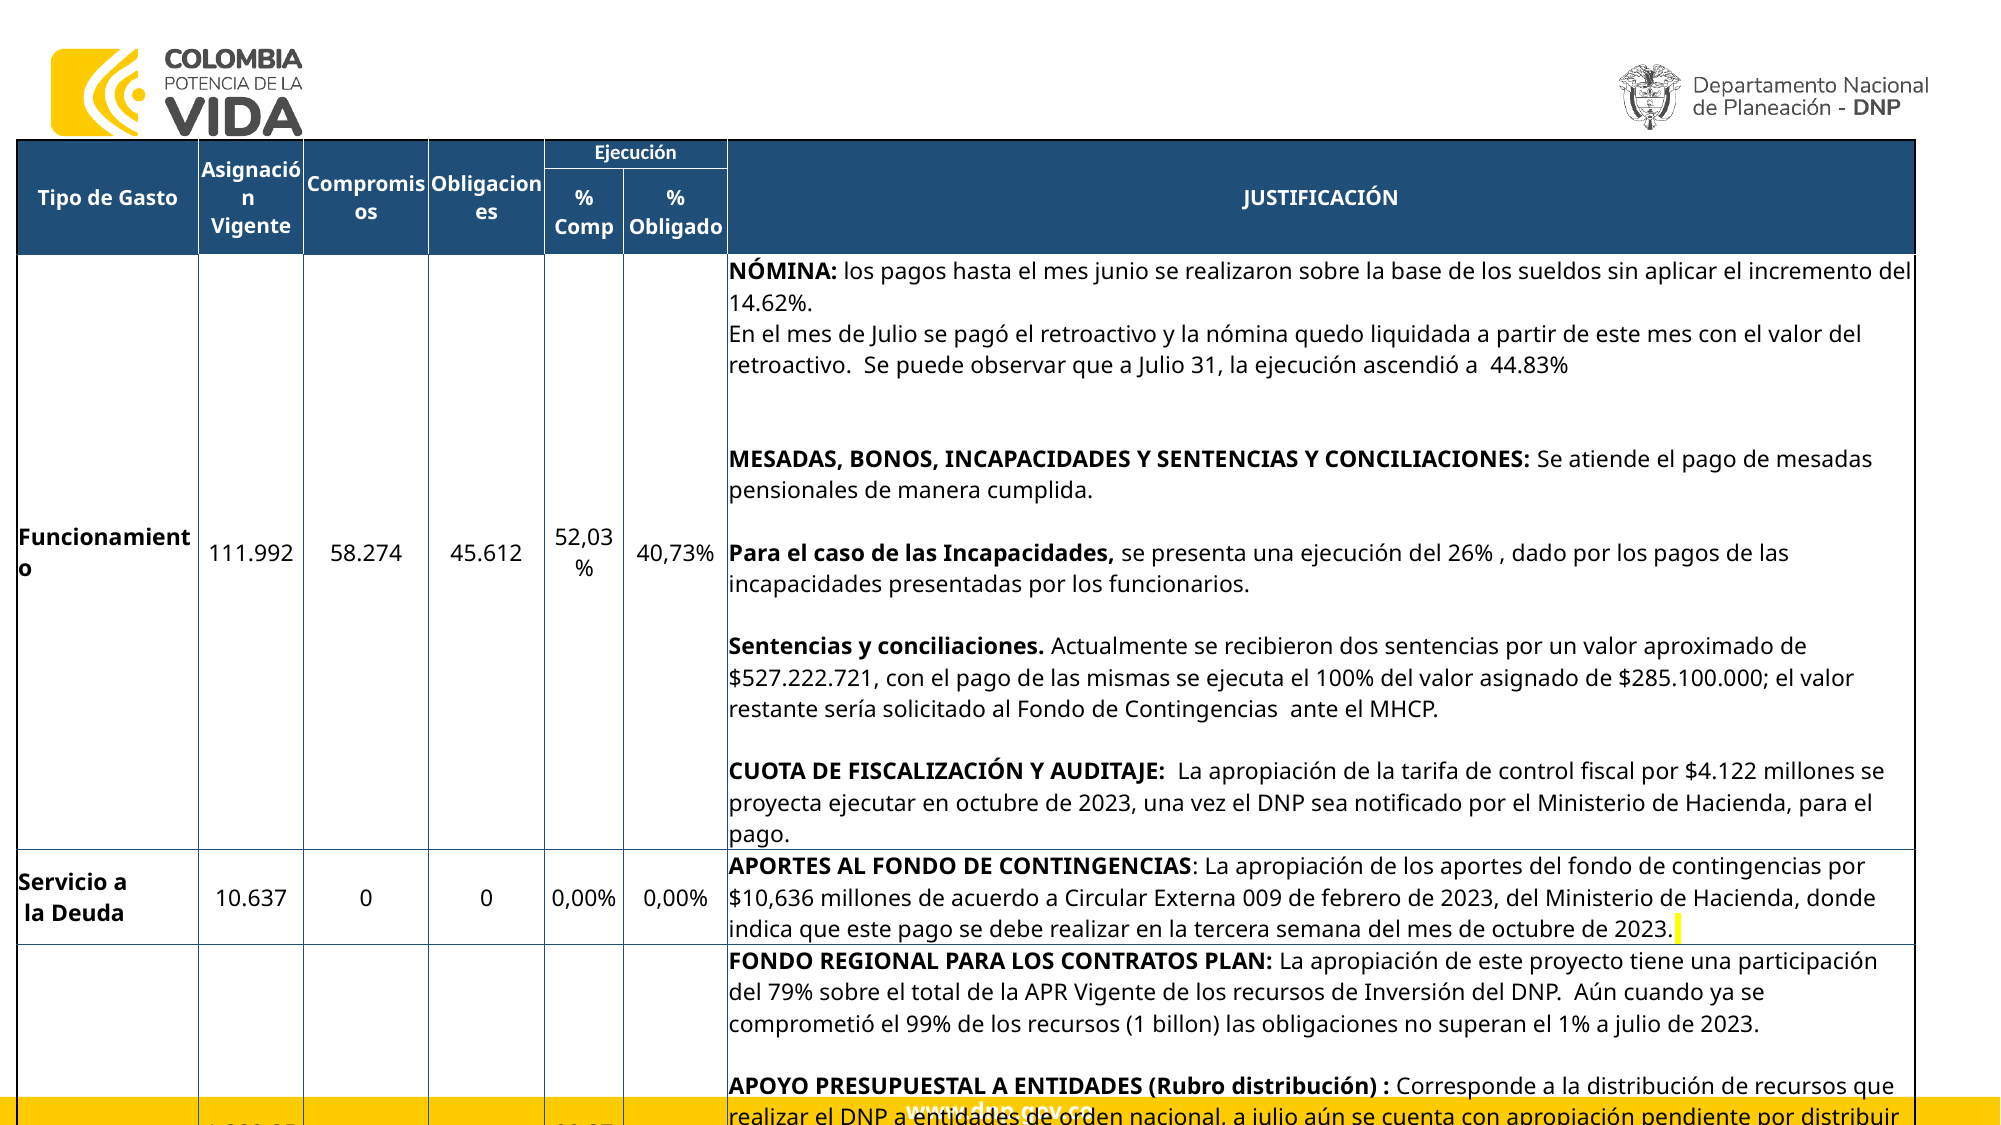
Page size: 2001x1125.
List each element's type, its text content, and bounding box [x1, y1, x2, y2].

table_cell 111.992 [199, 255, 303, 849]
table_cell 45.612 [429, 255, 544, 849]
table_cell 1.329.250 [199, 945, 303, 1125]
table_cell 0,00% [545, 850, 623, 944]
table_cell 3,77% [624, 945, 727, 1125]
table_cell 1.201.254 [304, 945, 428, 1125]
table_cell APORTES AL FONDO DE CONTINGENCIAS: La apropiación de los aportes del fondo de contingencias por $10,636 millones de acuerdo a Circular Externa 009 de febrero de 2023, del Ministerio de Hacienda, donde indica que este pago se debe realizar en la tercera semana del mes de octubre de 2023. [728, 850, 1914, 944]
table_header Compromisos [304, 141, 428, 254]
table_header Tipo de Gasto [18, 141, 198, 254]
table_cell % Obligado [624, 169, 727, 254]
table_cell 10.637 [199, 850, 303, 944]
table_cell 40,73% [624, 255, 727, 849]
table_cell FONDO REGIONAL PARA LOS CONTRATOS PLAN: La apropiación de este proyecto tiene una participación del 79% sobre el total de la APR Vigente de los recursos de Inversión del DNP. Aún cuando ya se comprometió el 99% de los recursos (1 billon) las obligaciones no superan el 1% a julio de 2023. APOYO PRESUPUESTAL A ENTIDADES (Rubro distribución) : Corresponde a la distribución de recursos que realizar el DNP a entidades de orden nacional, a julio aún se cuenta con apropiación pendiente por distribuir por valor de $20,197 millones. ADQUISICIÓN Y ADECUACIÓN DE ESPACIOS FÍSICOS DEL DEPARTAMENTO NACIONAL DE PLANEACIÓN NACIONAL: Se va a ejecutar a través de la ANIM (Agencia Inmobiliaria Virgilio Barco). Ya se realizó estudio previo y se presentó a Comité de Contratación del DNP. Se está tramitando con La ANIM la firma del convenio interadministrativo. Se proyecta el inicio de ejecución tentativamente a mediados de septiembre de 2023. [728, 945, 1914, 1125]
table_header Asignación Vigente [199, 141, 303, 254]
table_cell % Comp [545, 169, 623, 254]
table_cell 0,00% [624, 850, 727, 944]
picture [11, 9, 342, 176]
picture [1557, 0, 1989, 195]
table_cell Funcionamiento [18, 255, 198, 849]
table_cell Servicio a la Deuda [18, 850, 198, 944]
table_cell 0 [429, 850, 544, 944]
table_header Obligaciones [429, 141, 544, 254]
table_cell 90,37% [545, 945, 623, 1125]
table_cell 52,03% [545, 255, 623, 849]
table_cell 50.149 [429, 945, 544, 1125]
table_header JUSTIFICACIÓN [728, 141, 1914, 254]
table_cell 58.274 [304, 255, 428, 849]
table_header Ejecución [545, 141, 727, 168]
table_cell NÓMINA: los pagos hasta el mes junio se realizaron sobre la base de los sueldos sin aplicar el incremento del 14.62%. En el mes de Julio se pagó el retroactivo y la nómina quedo liquidada a partir de este mes con el valor del retroactivo. Se puede observar que a Julio 31, la ejecución ascendió a 44.83% MESADAS, BONOS, INCAPACIDADES Y SENTENCIAS Y CONCILIACIONES: Se atiende el pago de mesadas pensionales de manera cumplida. Para el caso de las Incapacidades, se presenta una ejecución del 26% , dado por los pagos de las incapacidades presentadas por los funcionarios. Sentencias y conciliaciones. Actualmente se recibieron dos sentencias por un valor aproximado de $527.222.721, con el pago de las mismas se ejecuta el 100% del valor asignado de $285.100.000; el valor restante sería solicitado al Fondo de Contingencias ante el MHCP. CUOTA DE FISCALIZACIÓN Y AUDITAJE: La apropiación de la tarifa de control fiscal por $4.122 millones se proyecta ejecutar en octubre de 2023, una vez el DNP sea notificado por el Ministerio de Hacienda, para el pago. [728, 255, 1914, 849]
table_cell 0 [304, 850, 428, 944]
table_cell Inversión [18, 945, 198, 1125]
